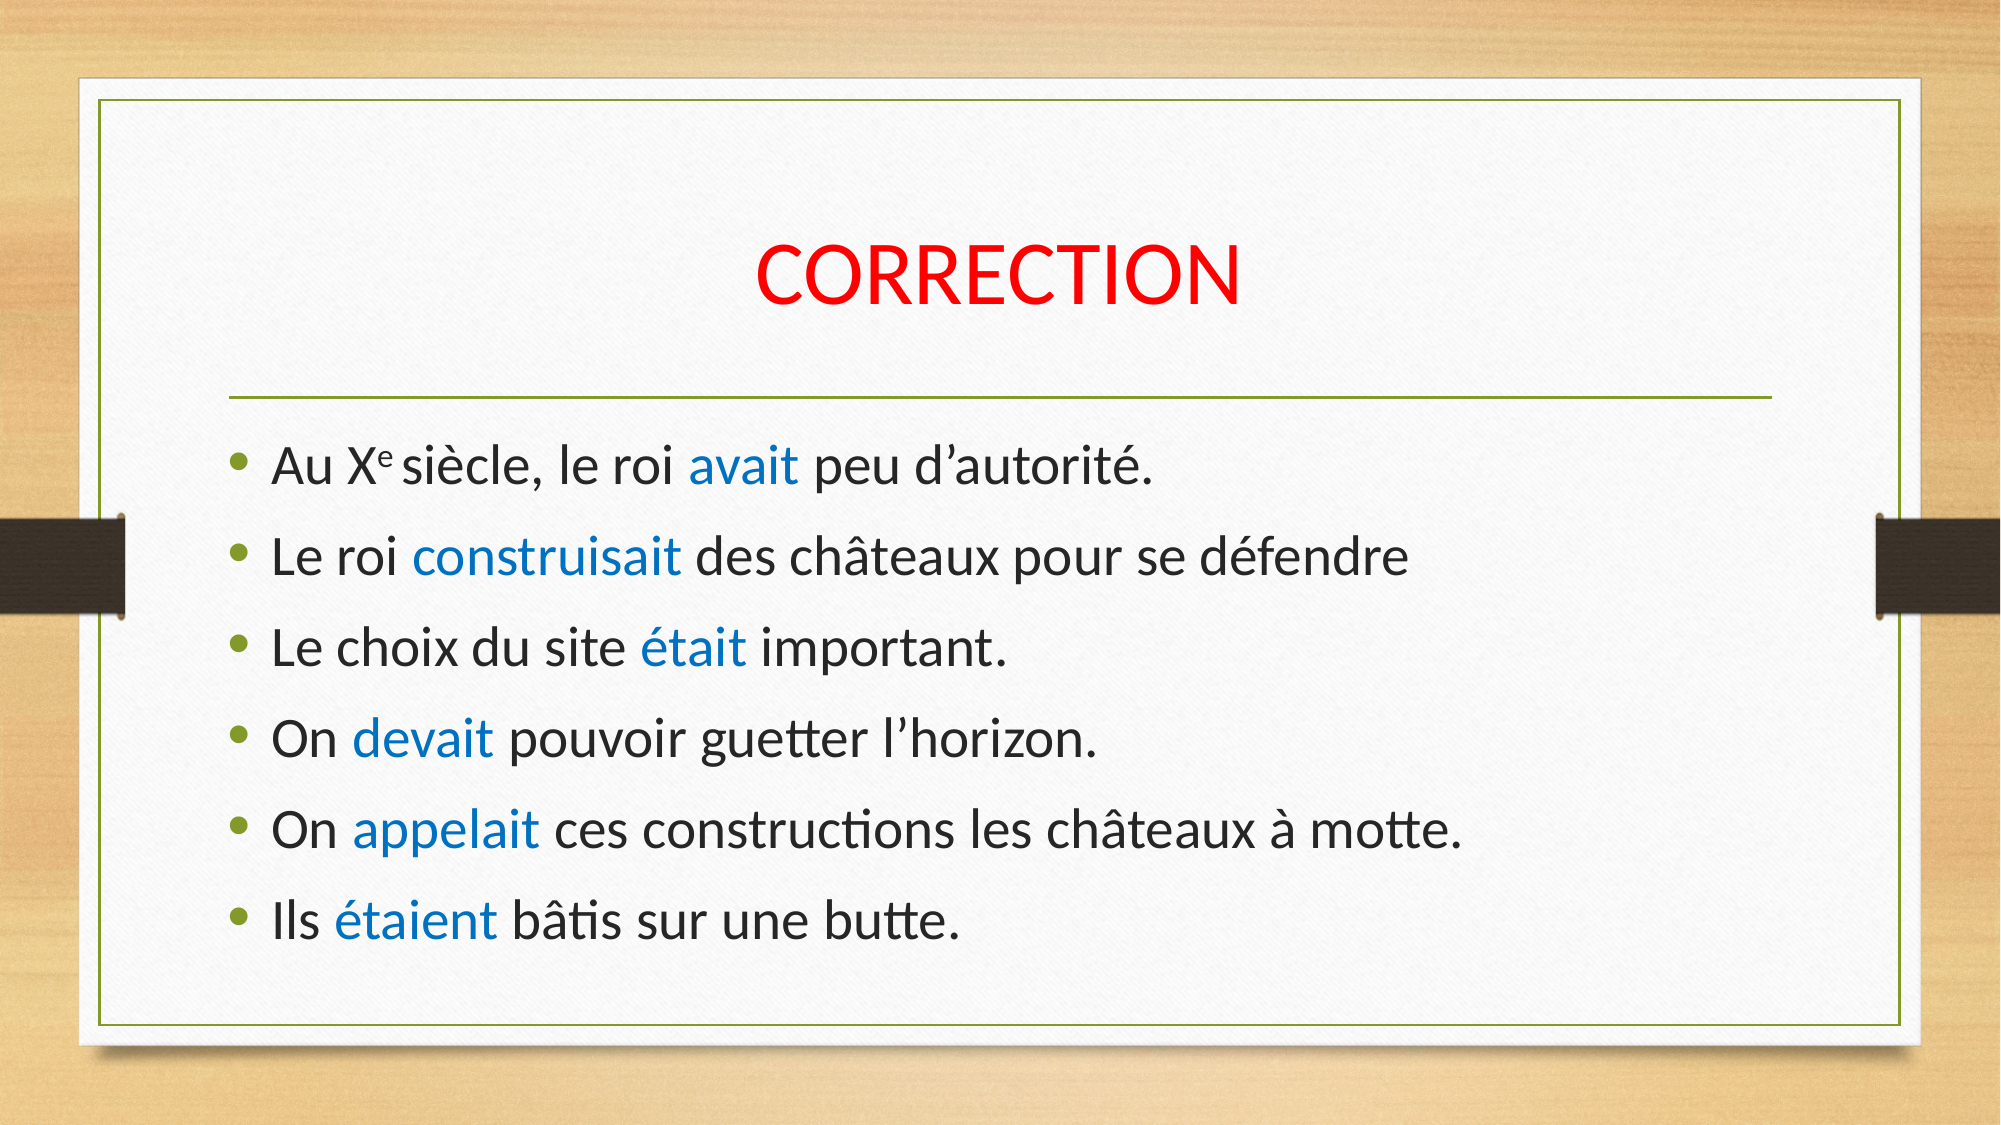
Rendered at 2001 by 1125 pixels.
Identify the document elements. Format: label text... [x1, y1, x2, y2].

list Au Xe siècle, le roi avait peu d’autorité. Le roi construisait des châteaux pour se défendre Le choix du site était important. On devait pouvoir guetter l’horizon. On appelait ces constructions les châteaux à motte. Ils étaient bâtis sur une butte. [212, 419, 1788, 964]
title CORRECTION [212, 161, 1788, 375]
picture [0, 0, 2001, 1125]
